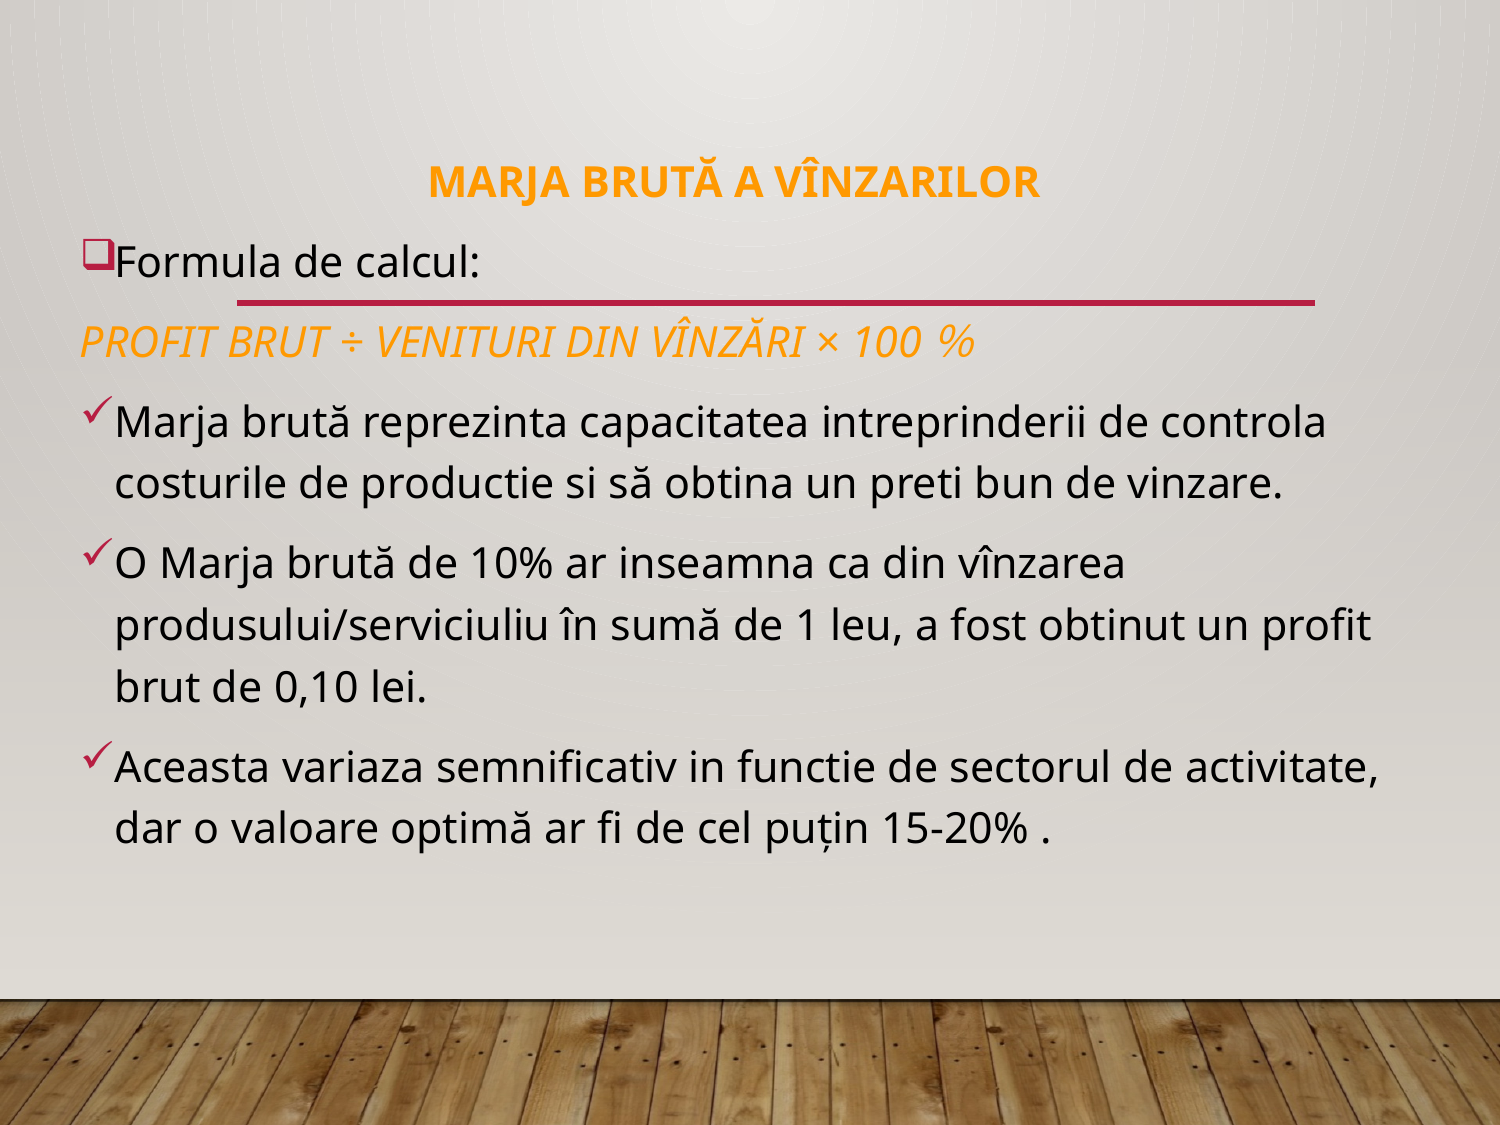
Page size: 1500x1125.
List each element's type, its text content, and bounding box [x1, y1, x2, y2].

list MARJA BRUTĂ A VÎNZARILOR Formula de calcul: PROFIT BRUT ÷ VENITURI DIN VÎNZĂRI × 100％ Marja brută reprezinta capacitatea intreprinderii de controla costurile de productie si să obtina un preti bun de vinzare. O Marja brută de 10% ar inseamna ca din vînzarea produsului/serviciuliu în sumă de 1 leu, a fost obtinut un profit brut de 0,10 lei. Aceasta variaza semnificativ in functie de sectorul de activitate, dar o valoare optimă ar fi de cel puțin 15-20% . [64, 137, 1415, 870]
picture [0, 999, 1500, 1125]
